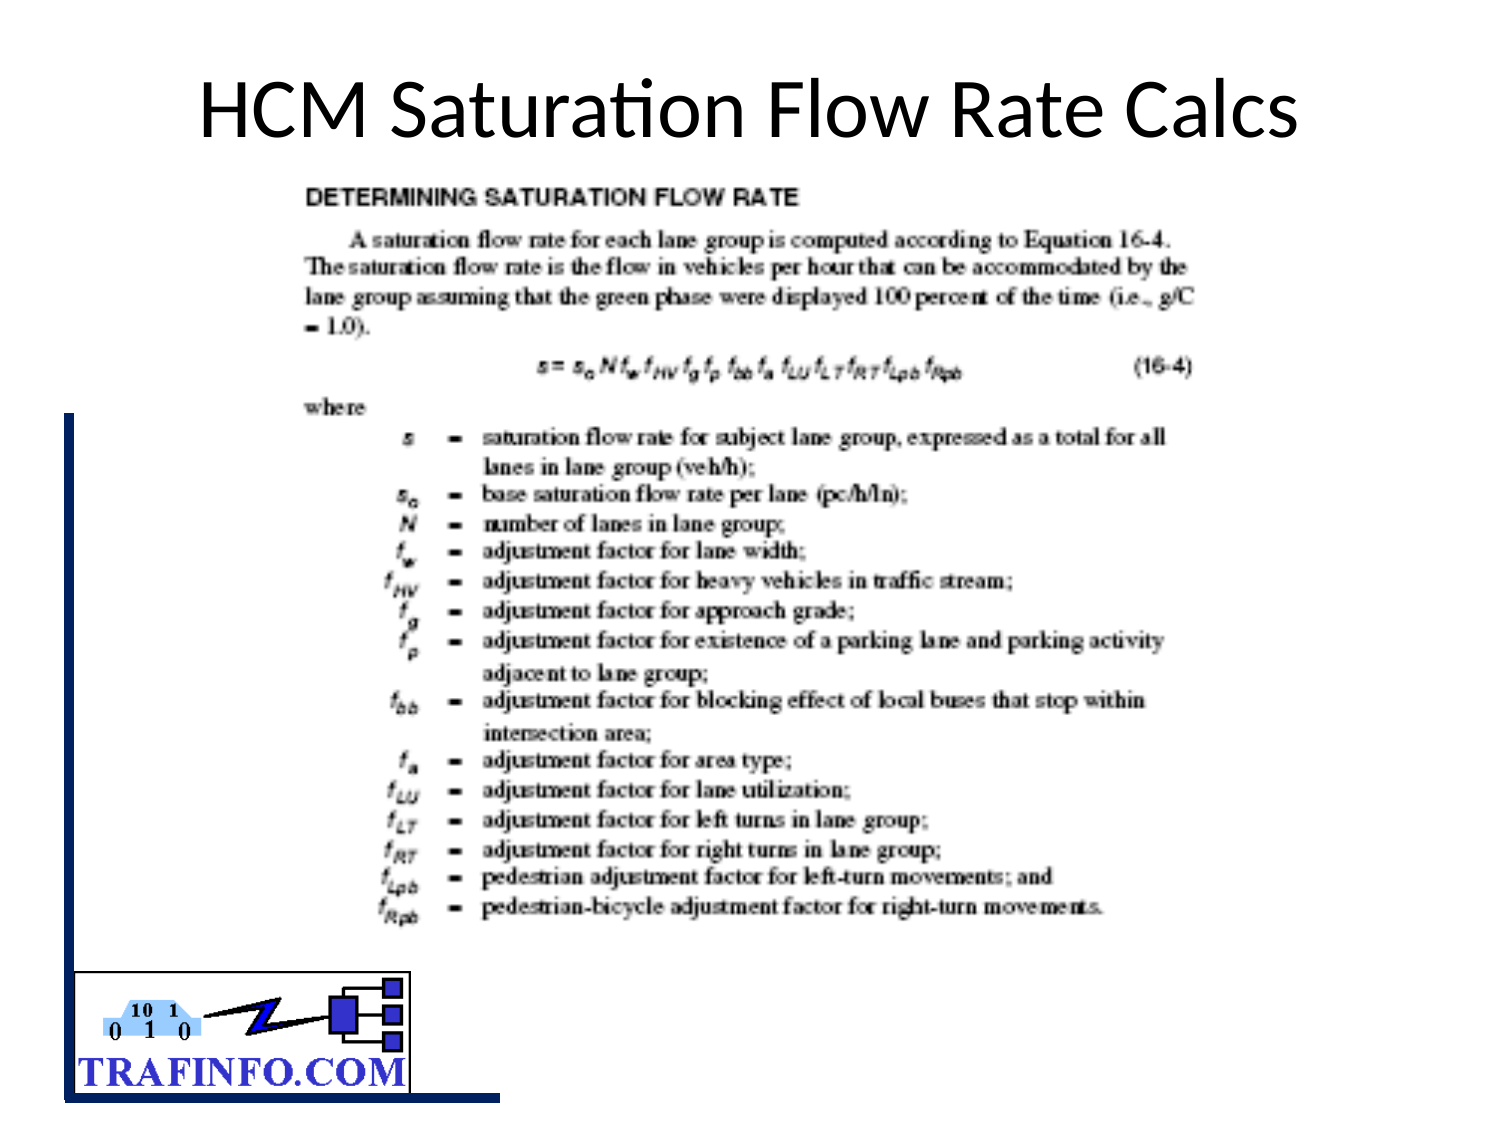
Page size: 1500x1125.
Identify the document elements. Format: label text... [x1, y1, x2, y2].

picture [74, 971, 411, 1093]
picture [272, 174, 1213, 963]
title HCM Saturation Flow Rate Calcs [75, 45, 1425, 163]
